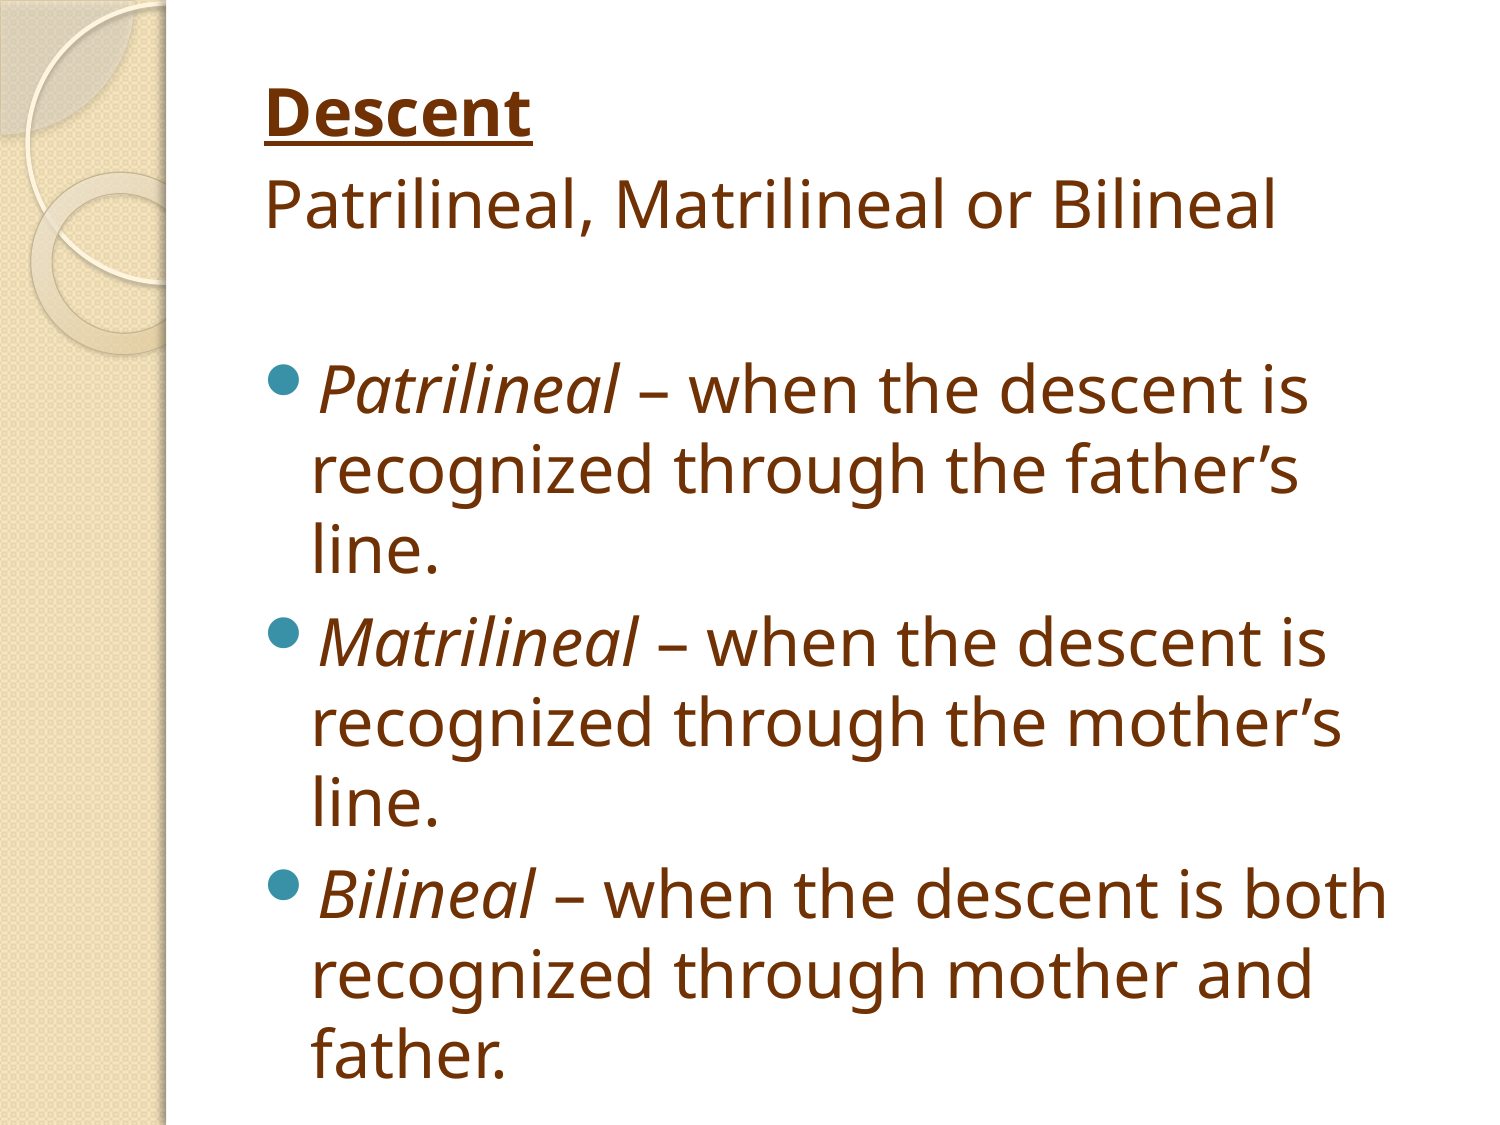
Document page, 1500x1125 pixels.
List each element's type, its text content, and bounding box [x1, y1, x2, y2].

list Descent Patrilineal, Matrilineal or Bilineal Patrilineal – when the descent is recognized through the father’s line. Matrilineal – when the descent is recognized through the mother’s line. Bilineal – when the descent is both recognized through mother and father. [235, 62, 1466, 1025]
